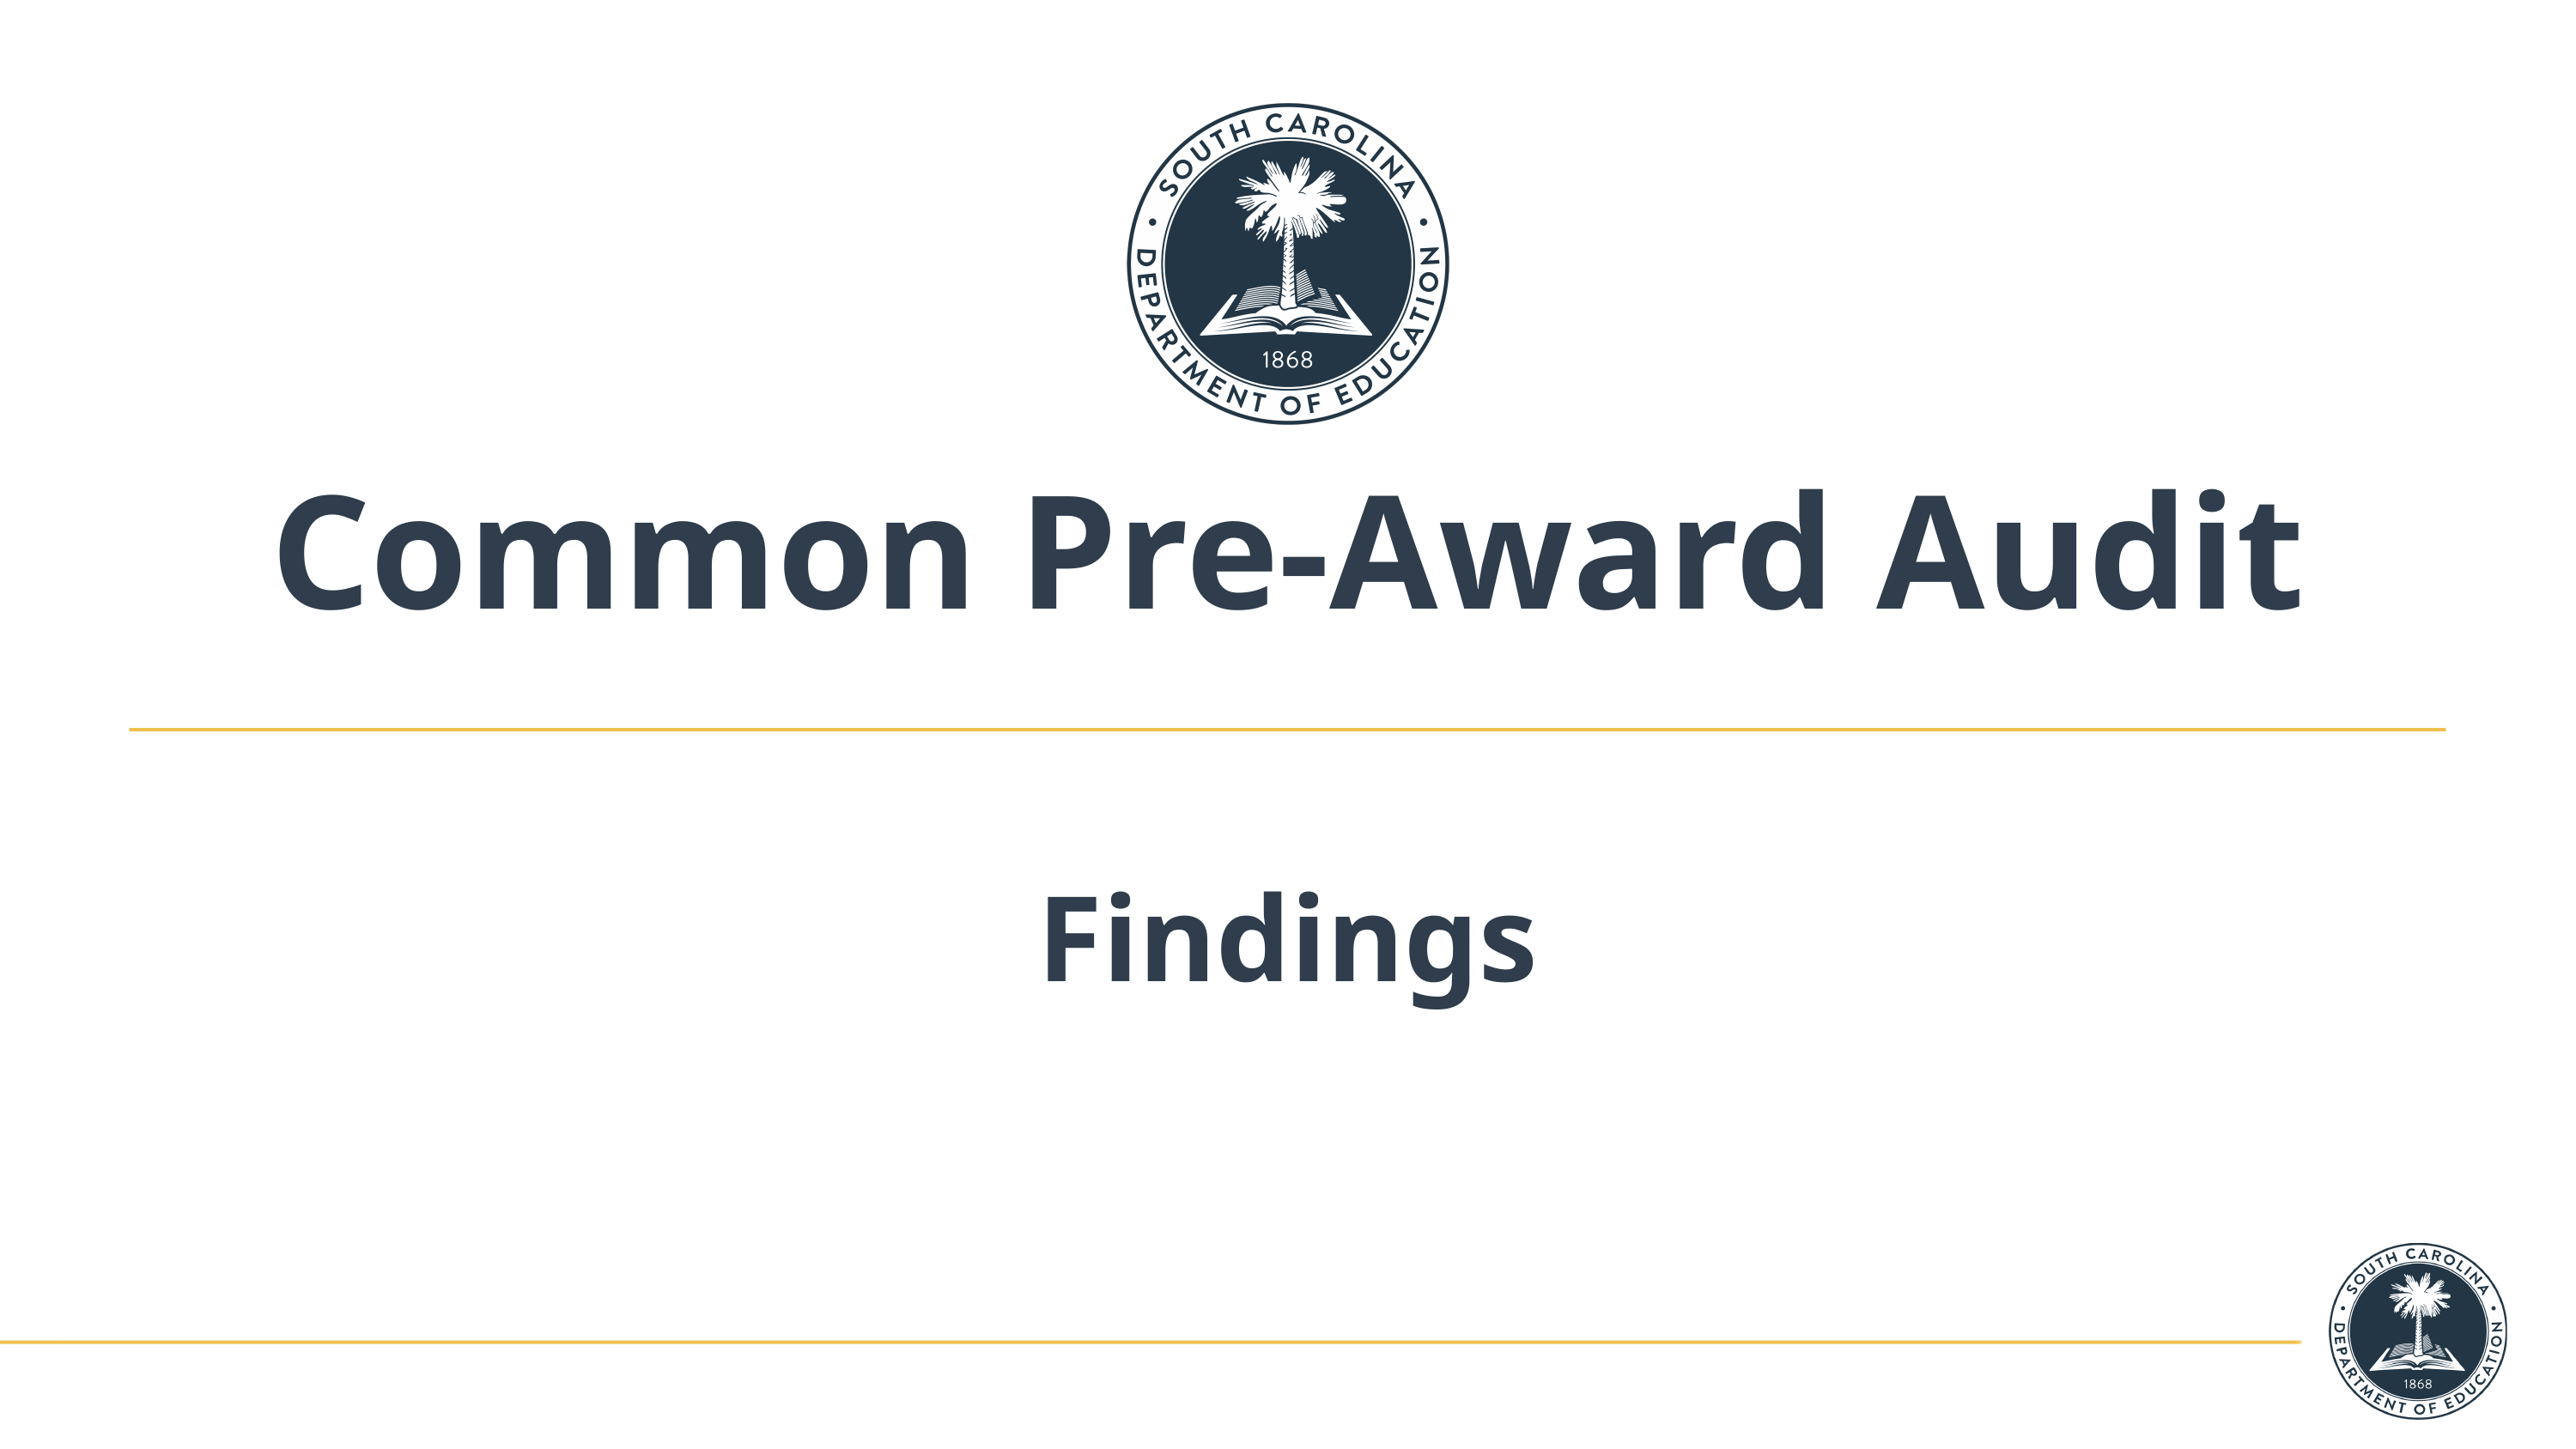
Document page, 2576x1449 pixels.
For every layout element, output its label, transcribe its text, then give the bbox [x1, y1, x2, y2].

list Findings [386, 799, 2190, 1087]
picture [2329, 1243, 2507, 1420]
title Common Pre-Award Audit [129, 449, 2447, 643]
picture [1127, 103, 1449, 425]
picture [129, 728, 2447, 731]
